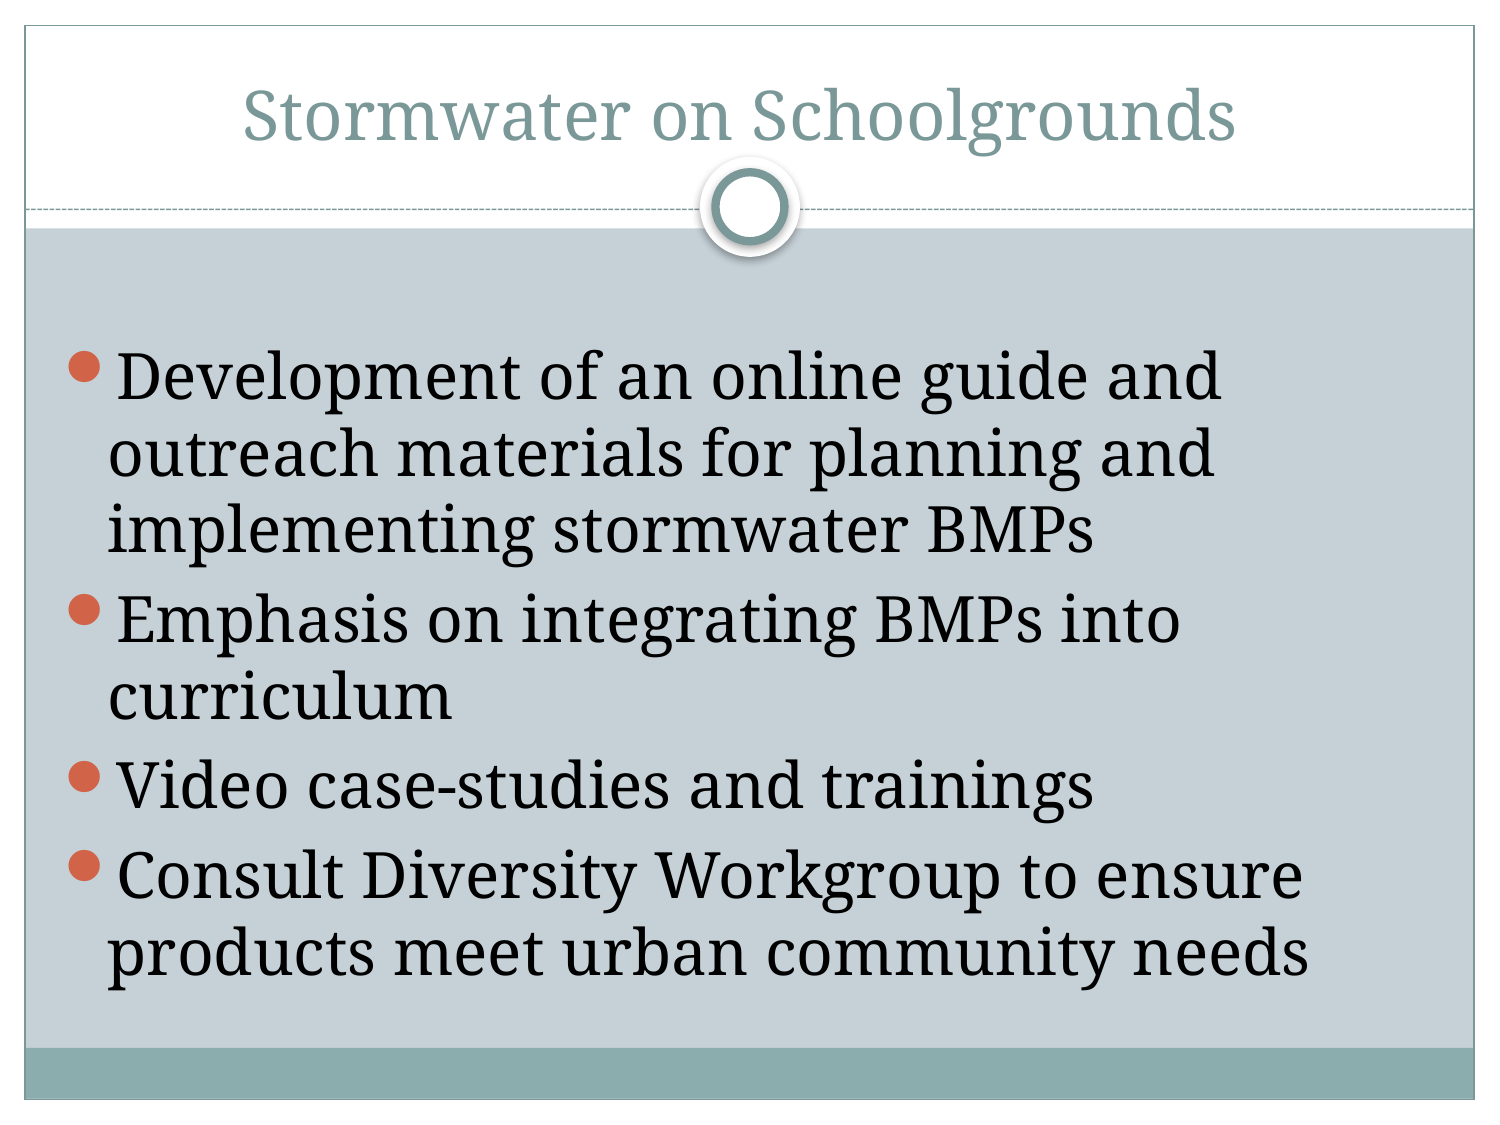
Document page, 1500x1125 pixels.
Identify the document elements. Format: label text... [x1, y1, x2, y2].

title Stormwater on Schoolgrounds [49, 37, 1450, 162]
list Development of an online guide and outreach materials for planning and implementing stormwater BMPs Emphasis on integrating BMPs into curriculum Video case-studies and trainings Consult Diversity Workgroup to ensure products meet urban community needs [49, 250, 1445, 1001]
